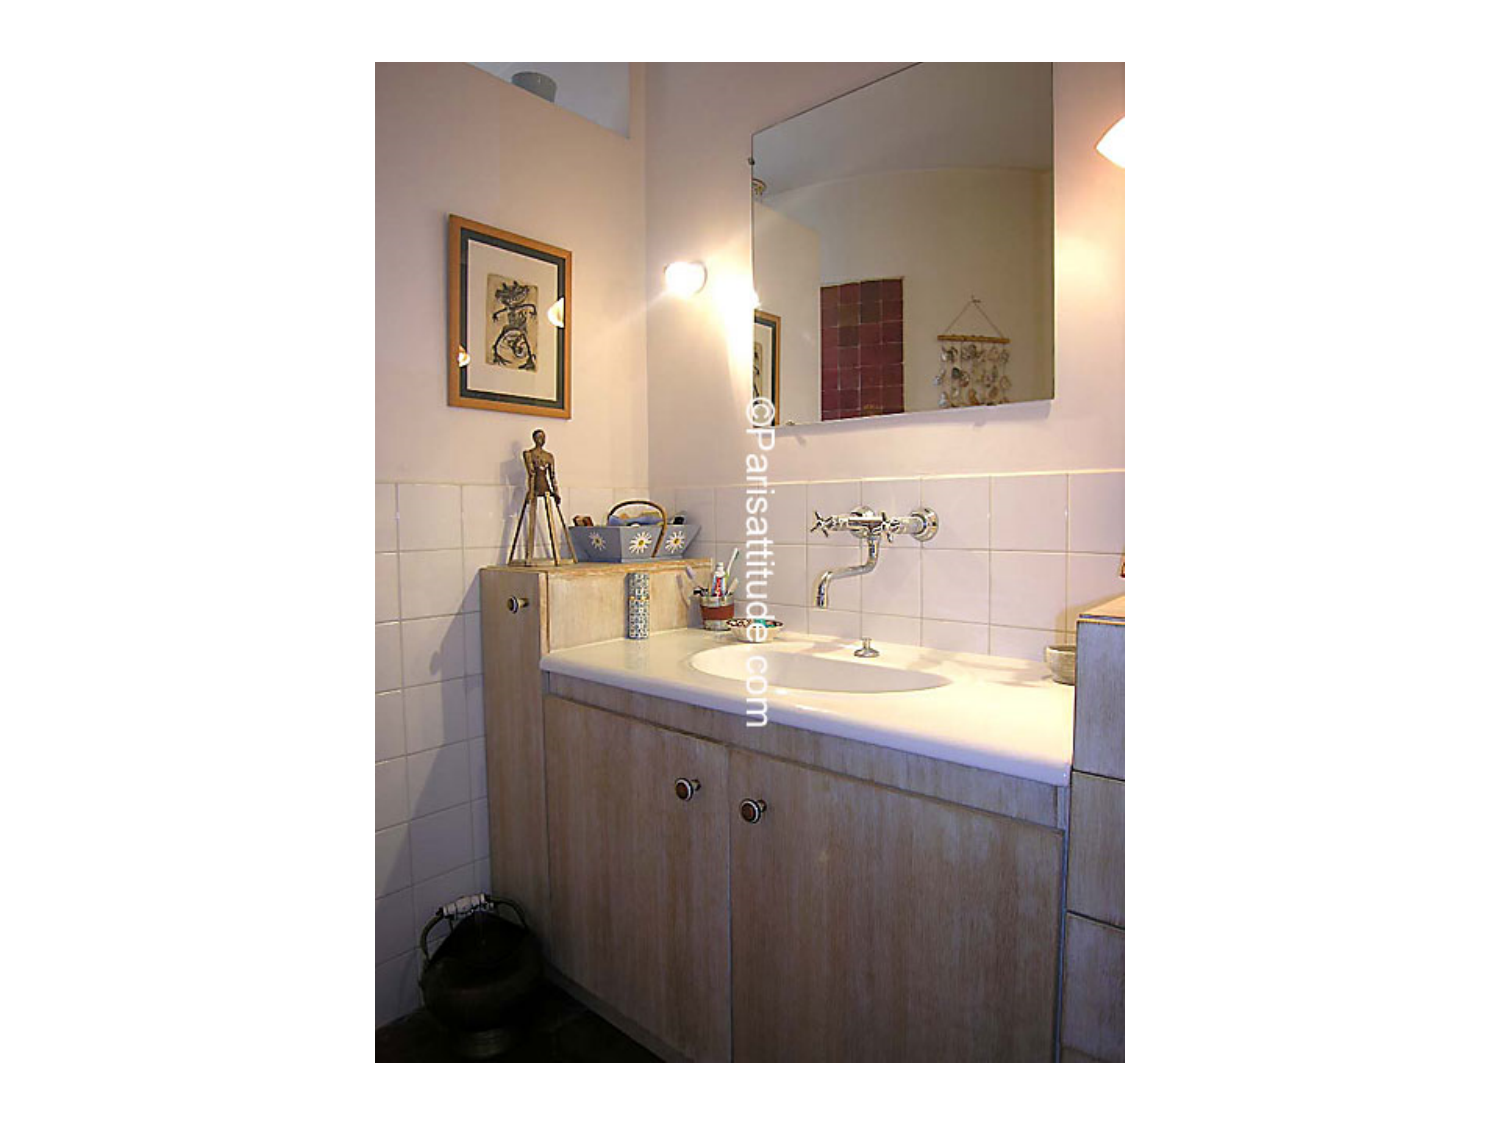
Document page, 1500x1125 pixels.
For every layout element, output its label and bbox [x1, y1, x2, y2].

picture [374, 62, 1126, 1063]
